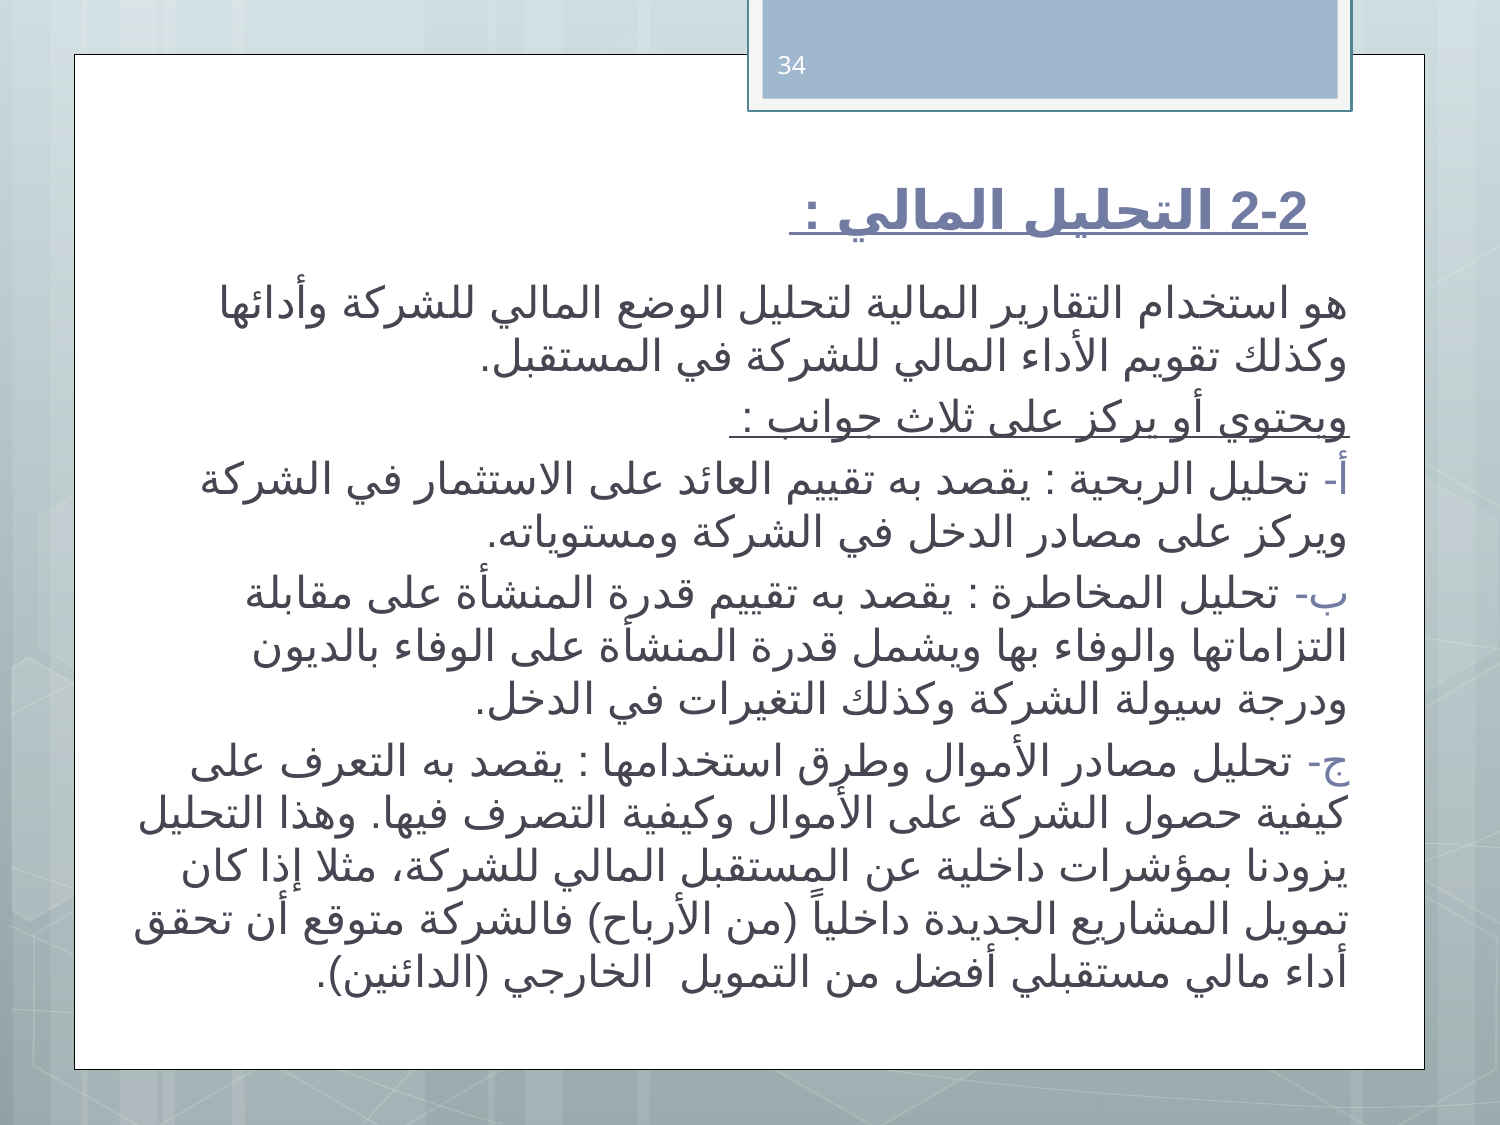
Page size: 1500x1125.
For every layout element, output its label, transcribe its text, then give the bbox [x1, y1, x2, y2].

title 2-2 التحليل المالي : [171, 149, 1324, 248]
list هو استخدام التقارير المالية لتحليل الوضع المالي للشركة وأدائها وكذلك تقويم الأداء المالي للشركة في المستقبل. ويحتوي أو يركز على ثلاث جوانب : أ- تحليل الربحية : يقصد به تقييم العائد على الاستثمار في الشركة ويركز على مصادر الدخل في الشركة ومستوياته. ب- تحليل المخاطرة : يقصد به تقييم قدرة المنشأة على مقابلة التزاماتها والوفاء بها ويشمل قدرة المنشأة على الوفاء بالديون ودرجة سيولة الشركة وكذلك التغيرات في الدخل. ج- تحليل مصادر الأموال وطرق استخدامها : يقصد به التعرف على كيفية حصول الشركة على الأموال وكيفية التصرف فيها. وهذا التحليل يزودنا بمؤشرات داخلية عن المستقبل المالي للشركة، مثلا إذا كان تمويل المشاريع الجديدة داخلياً (من الأرباح) فالشركة متوقع أن تحقق أداء مالي مستقبلي أفضل من التمويل الخارجي (الدائنين). [112, 267, 1376, 1012]
slide_number 34 [762, 36, 982, 97]
